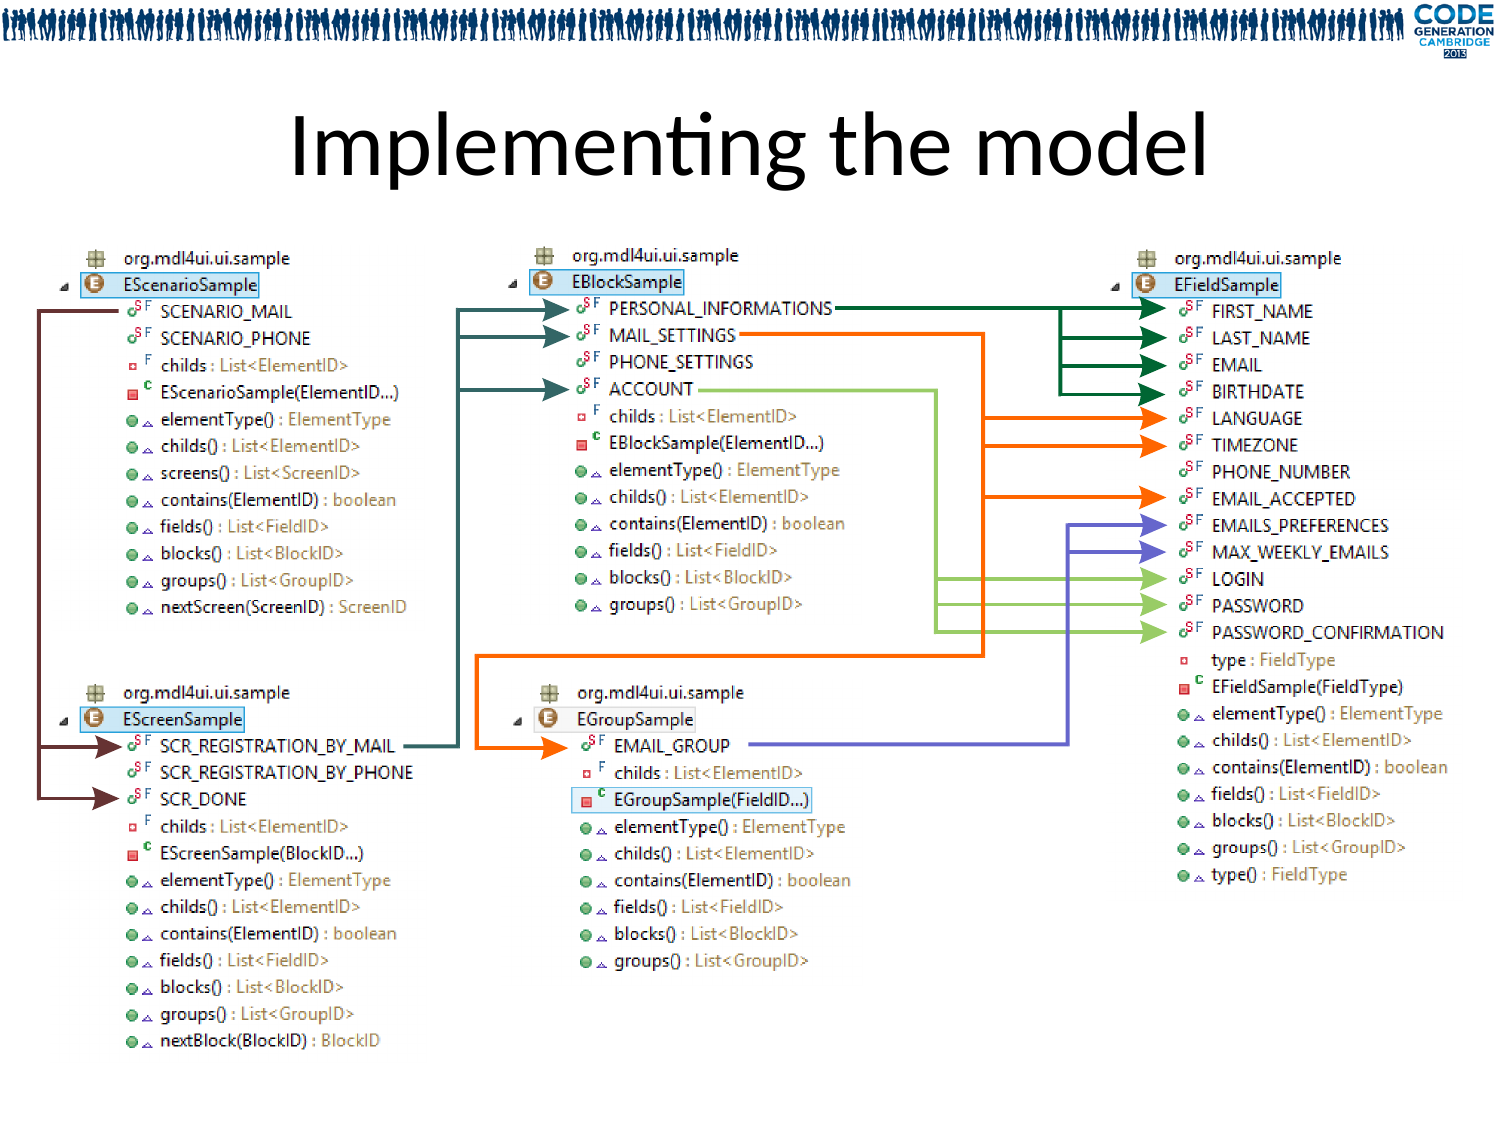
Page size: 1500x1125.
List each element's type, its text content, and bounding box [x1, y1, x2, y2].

picture [0, 0, 1500, 75]
picture [36, 245, 1463, 1063]
title Implementing the model [75, 45, 1425, 233]
